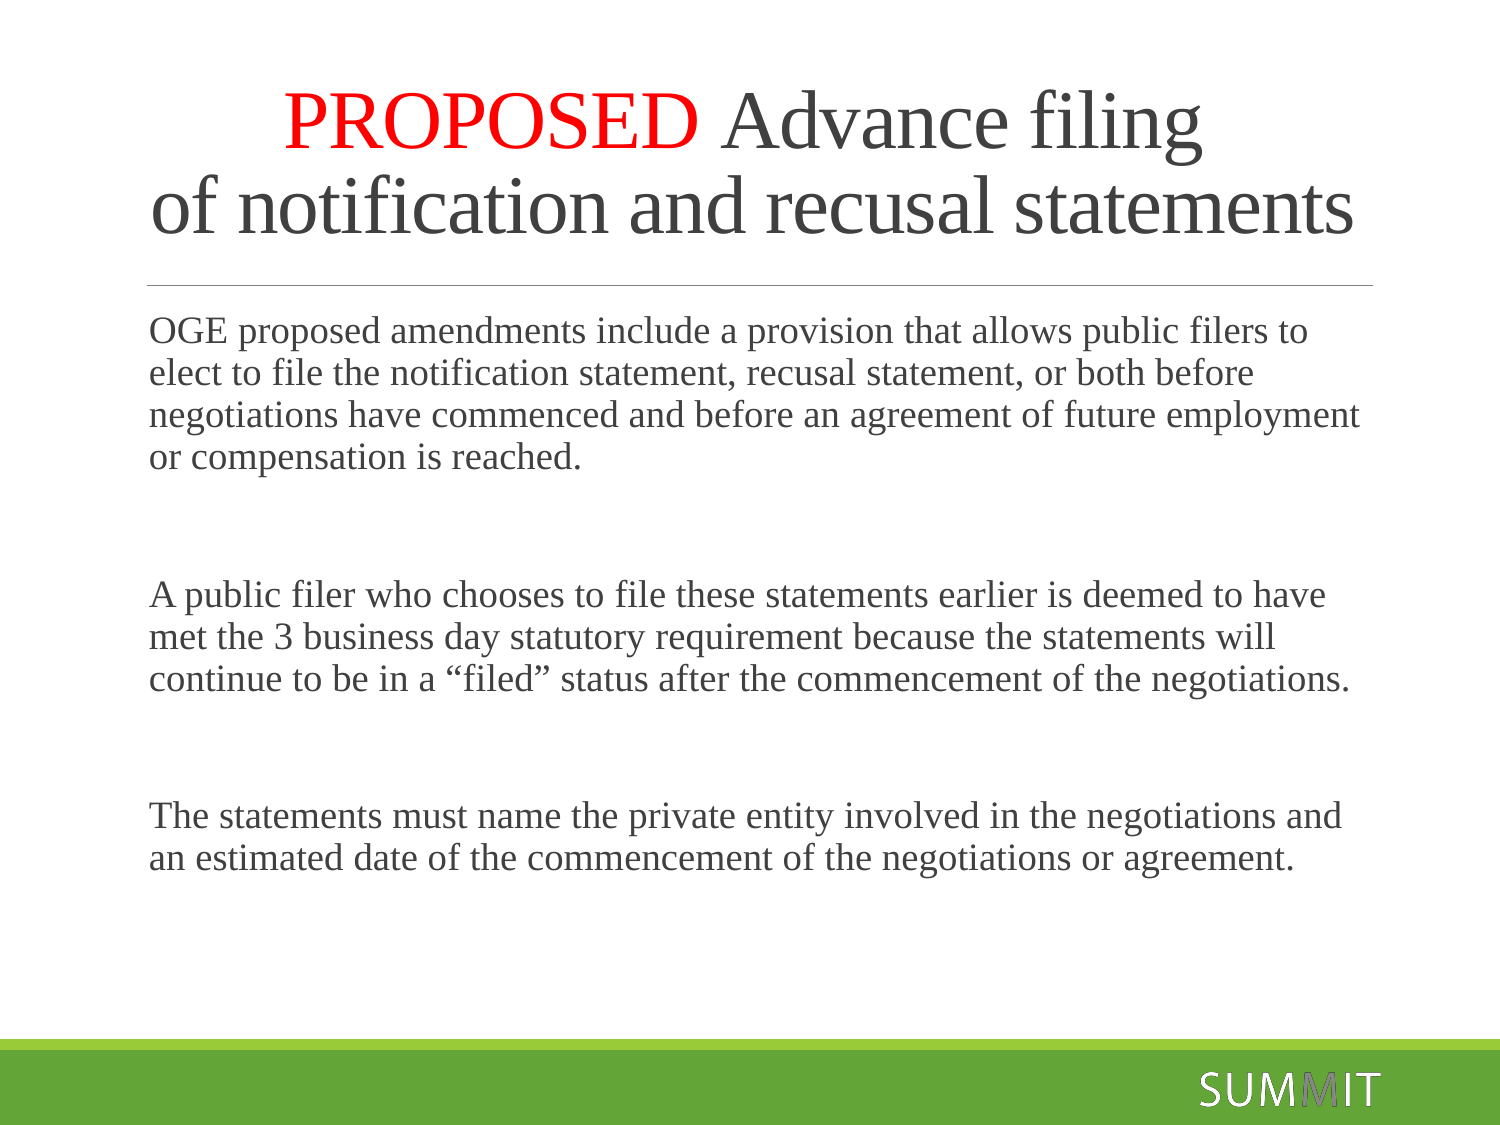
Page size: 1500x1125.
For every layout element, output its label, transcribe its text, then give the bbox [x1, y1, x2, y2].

title PROPOSED Advance filing of notification and recusal statements [135, 47, 1373, 285]
picture [1196, 1024, 1386, 1125]
list OGE proposed amendments include a provision that allows public filers to elect to file the notification statement, recusal statement, or both before negotiations have commenced and before an agreement of future employment or compensation is reached. A public filer who chooses to file these statements earlier is deemed to have met the 3 business day statutory requirement because the statements will continue to be in a “filed” status after the commencement of the negotiations. The statements must name the private entity involved in the negotiations and an estimated date of the commencement of the negotiations or agreement. [135, 302, 1373, 963]
